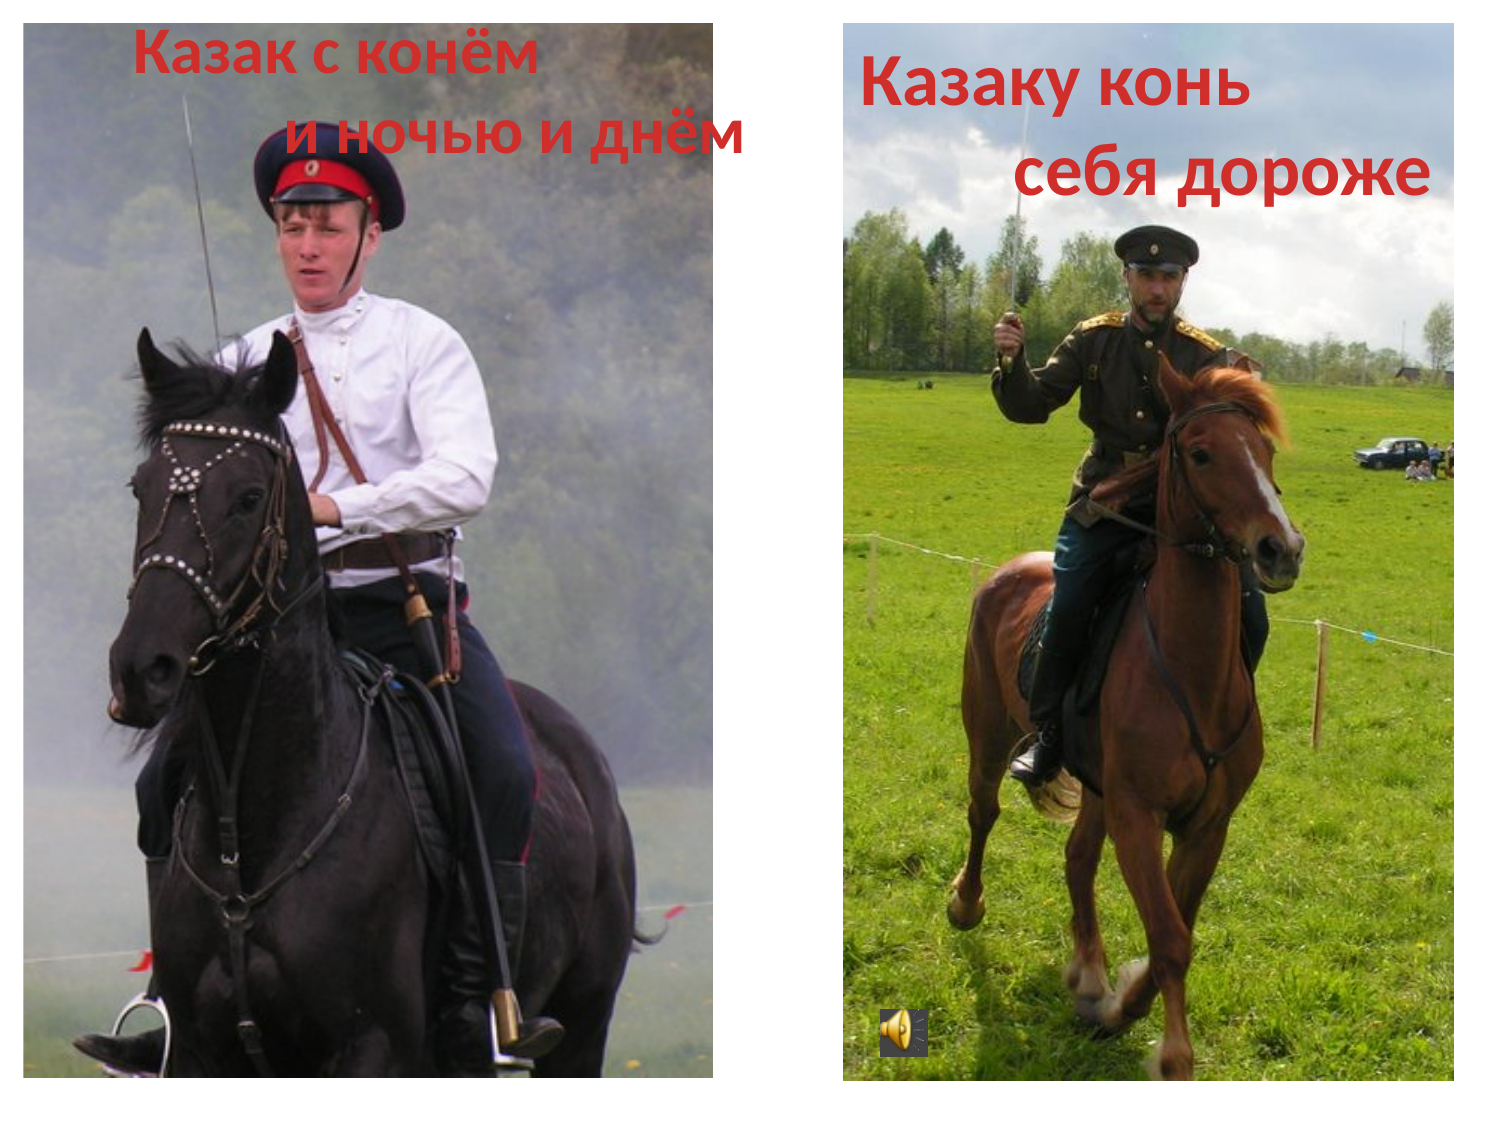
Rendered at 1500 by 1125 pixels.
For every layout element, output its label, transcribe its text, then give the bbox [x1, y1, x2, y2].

text_box Казак с конём и ночью и днём [28, 0, 762, 175]
picture [23, 23, 714, 1079]
picture [843, 23, 1454, 1081]
